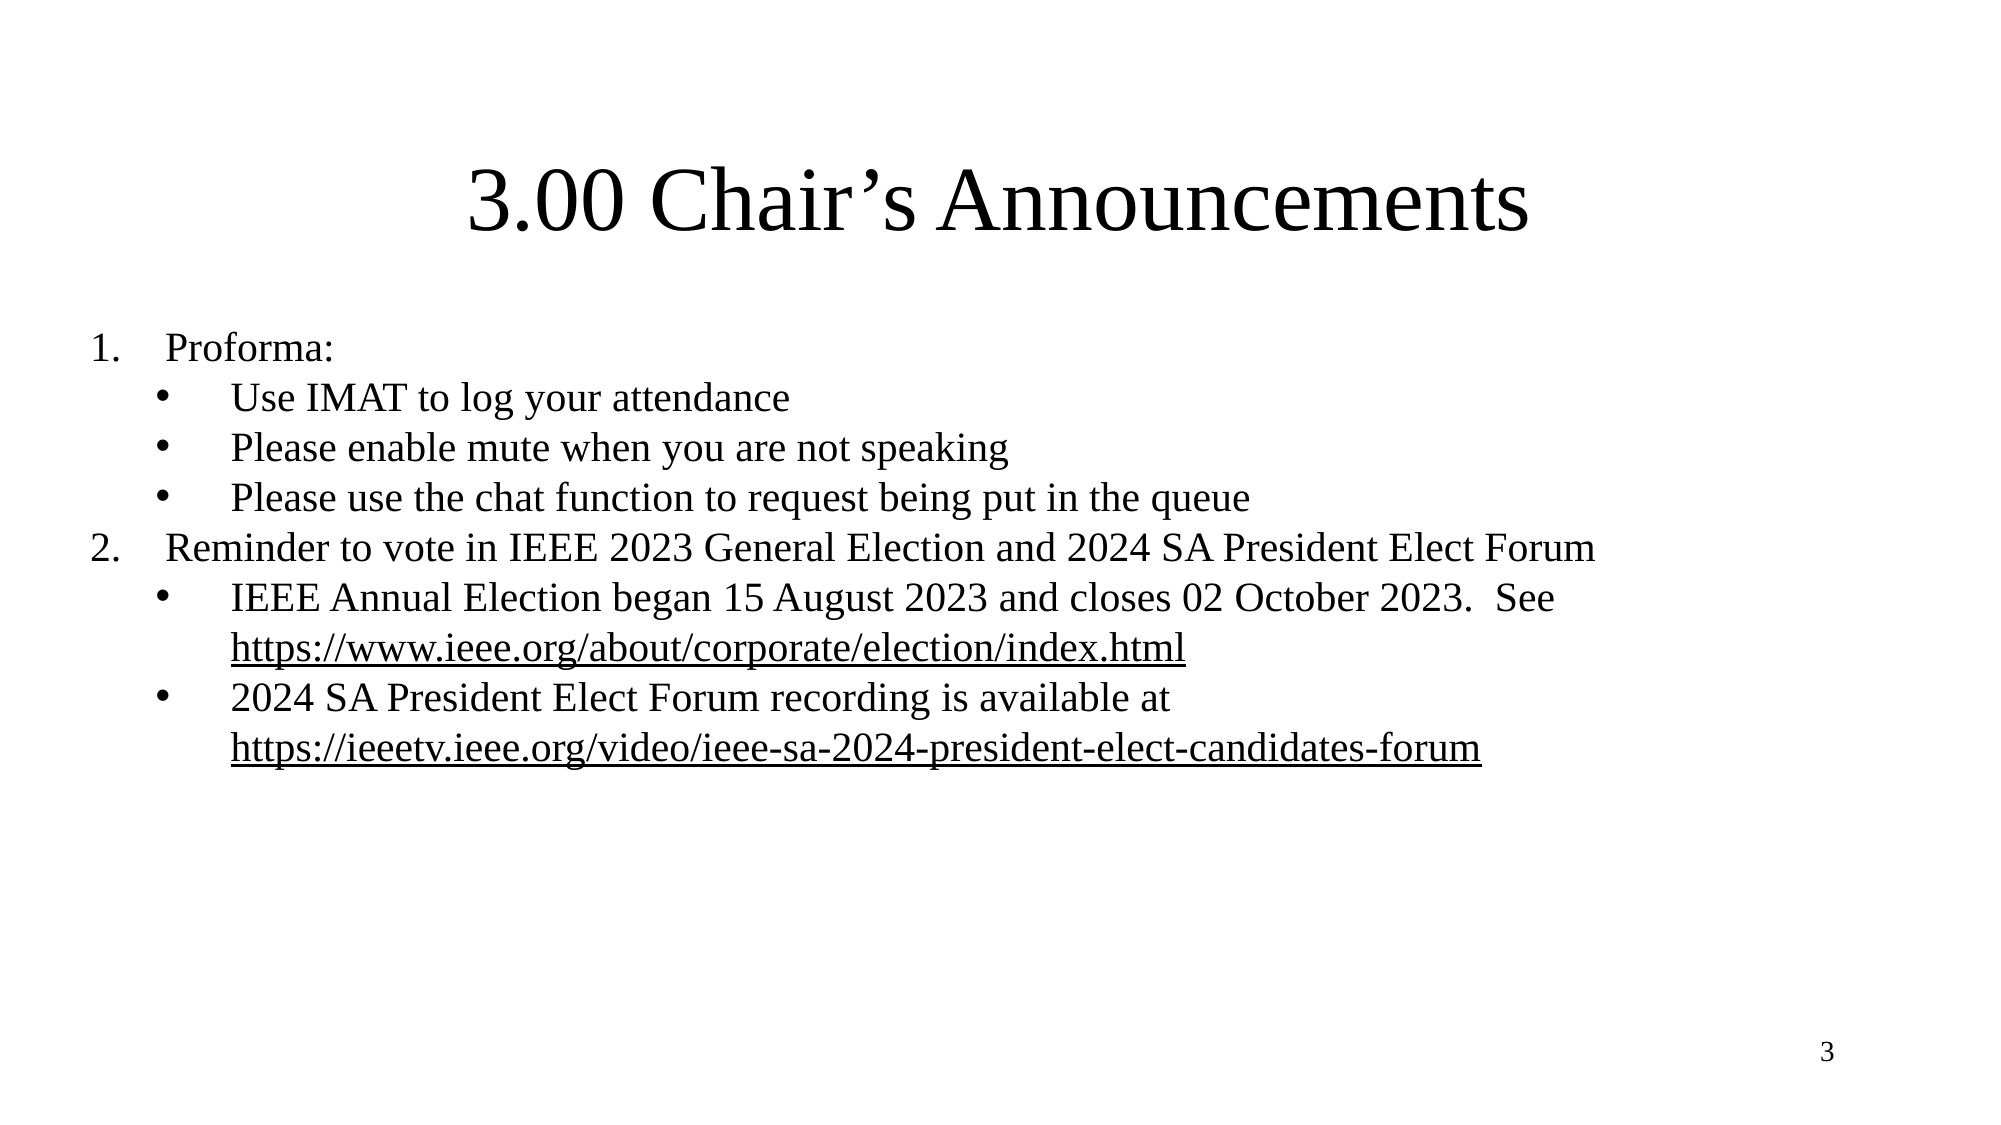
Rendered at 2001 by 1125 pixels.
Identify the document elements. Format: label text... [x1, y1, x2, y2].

slide_number 3 [1433, 1024, 1851, 1101]
list Proforma: Use IMAT to log your attendance Please enable mute when you are not speaking Please use the chat function to request being put in the queue Reminder to vote in IEEE 2023 General Election and 2024 SA President Elect Forum IEEE Annual Election began 15 August 2023 and closes 02 October 2023. See https://www.ieee.org/about/corporate/election/index.html 2024 SA President Elect Forum recording is available at https://ieeetv.ieee.org/video/ieee-sa-2024-president-elect-candidates-forum [0, 312, 1951, 988]
title 3.00 Chair’s Announcements [149, 99, 1851, 288]
